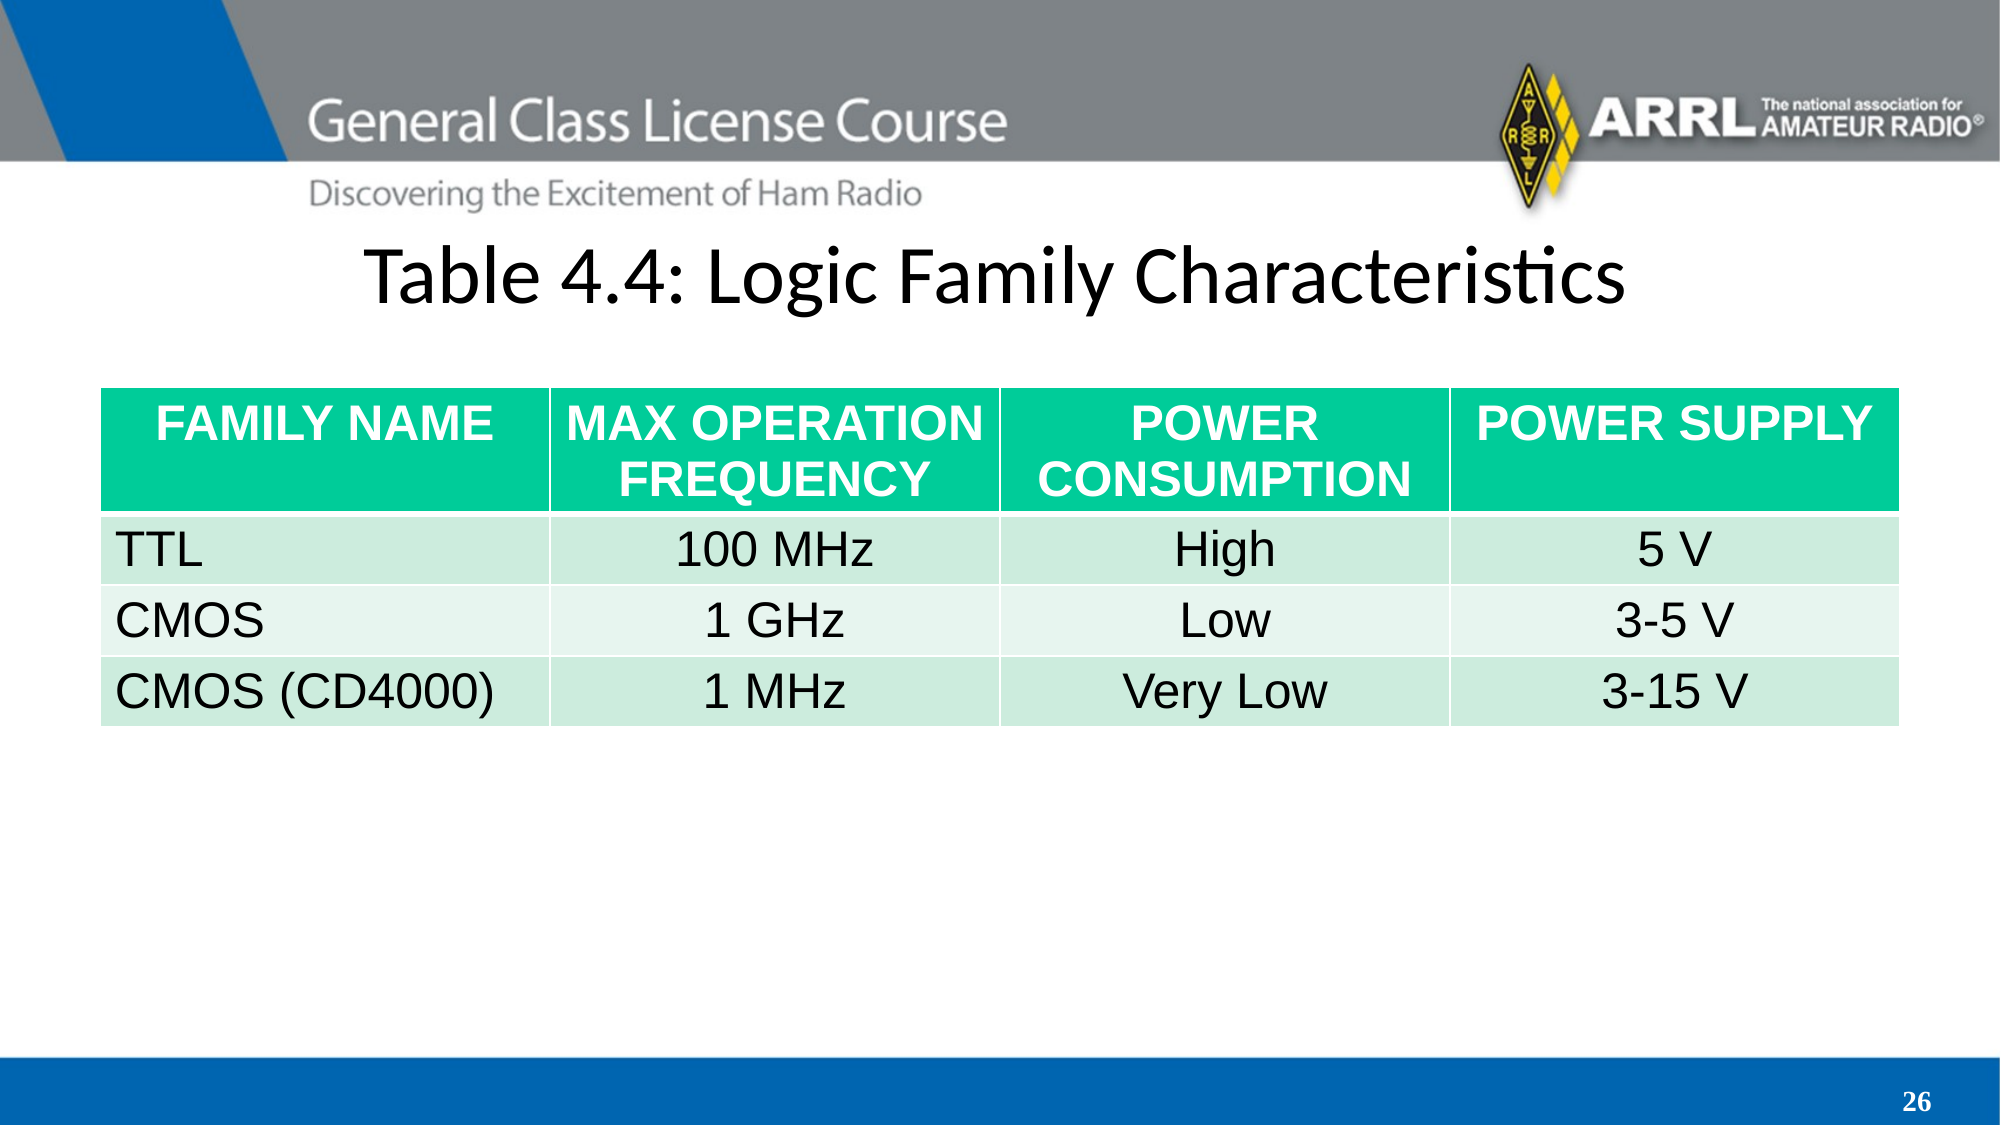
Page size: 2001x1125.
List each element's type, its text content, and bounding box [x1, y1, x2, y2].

title Table 4.4: Logic Family Characteristics [96, 212, 1897, 356]
table_header POWER CONSUMPTION [1001, 388, 1449, 511]
table_cell High [1001, 517, 1449, 584]
table_cell 3-5 V [1451, 586, 1899, 655]
table_cell 100 MHz [551, 517, 999, 584]
table_header MAX OPERATION FREQUENCY [551, 388, 999, 511]
table_cell 1 MHz [551, 657, 999, 726]
table_cell 1 GHz [551, 586, 999, 655]
picture [0, 0, 2001, 1125]
table_header POWER SUPPLY [1451, 388, 1899, 511]
table_cell Very Low [1001, 657, 1449, 726]
table_cell Low [1001, 586, 1449, 655]
table_cell CMOS [101, 586, 549, 655]
table_header FAMILY NAME [101, 388, 549, 511]
table_cell CMOS (CD4000) [101, 657, 549, 726]
table_cell TTL [101, 517, 549, 584]
table_cell 5 V [1451, 517, 1899, 584]
table_cell 3-15 V [1451, 657, 1899, 726]
